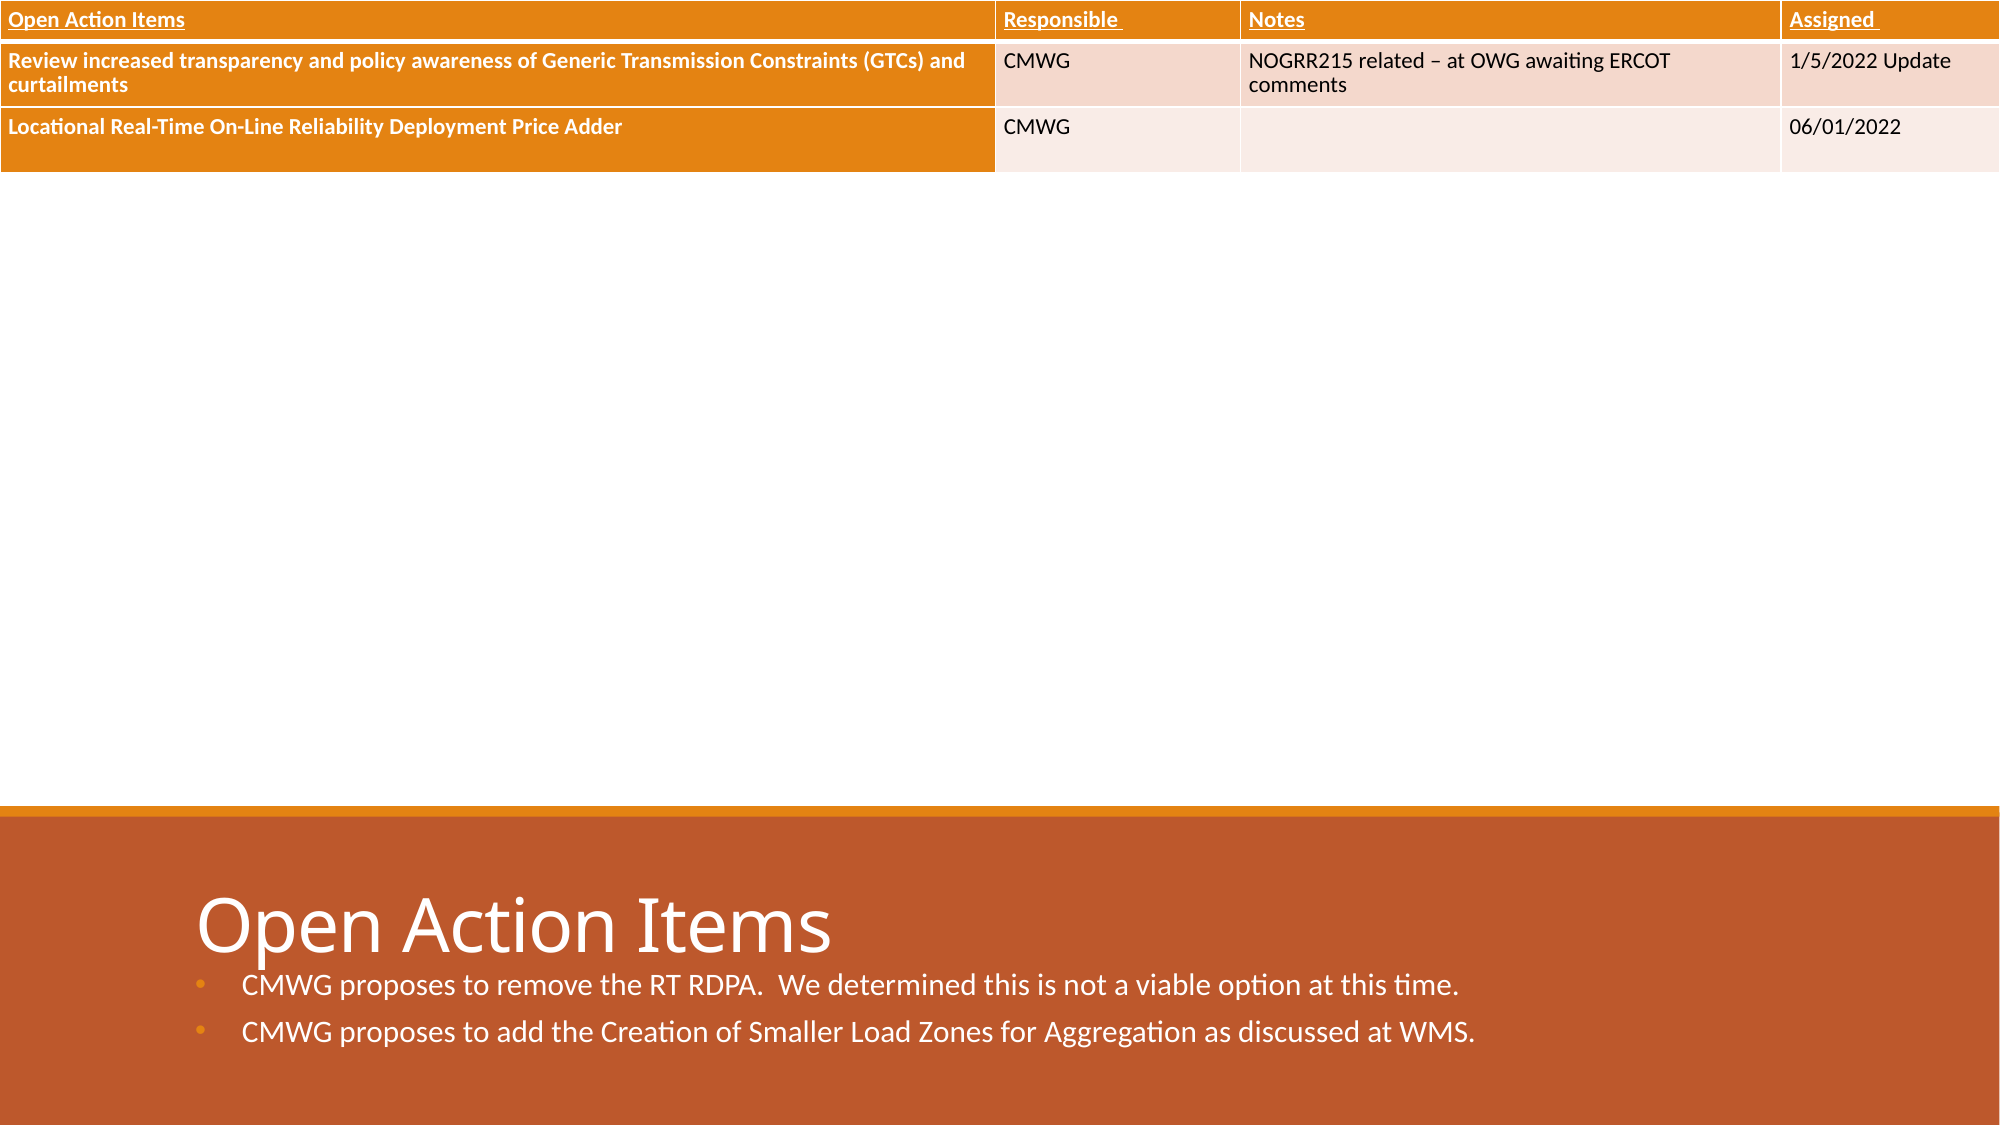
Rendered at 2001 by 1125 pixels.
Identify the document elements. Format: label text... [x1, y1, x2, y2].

table_header Open Action Items [1, 1, 995, 39]
table_cell 06/01/2022 [1782, 108, 1999, 172]
table_header Responsible [996, 1, 1240, 39]
list CMWG proposes to remove the RT RDPA. We determined this is not a viable option at this time. CMWG proposes to add the Creation of Smaller Load Zones for Aggregation as discussed at WMS. [180, 968, 1839, 1067]
table_cell 1/5/2022 Update [1782, 44, 1999, 106]
table_header Assigned [1782, 1, 1999, 39]
table_header Notes [1241, 1, 1780, 39]
title Open Action Items [180, 832, 1839, 968]
table_cell Locational Real-Time On-Line Reliability Deployment Price Adder [1, 108, 995, 172]
table_cell CMWG [996, 44, 1240, 106]
table_cell CMWG [996, 108, 1240, 172]
table_cell Review increased transparency and policy awareness of Generic Transmission Constraints (GTCs) and curtailments [1, 44, 995, 106]
table_cell [1241, 108, 1780, 172]
table_cell NOGRR215 related – at OWG awaiting ERCOT comments [1241, 44, 1780, 106]
